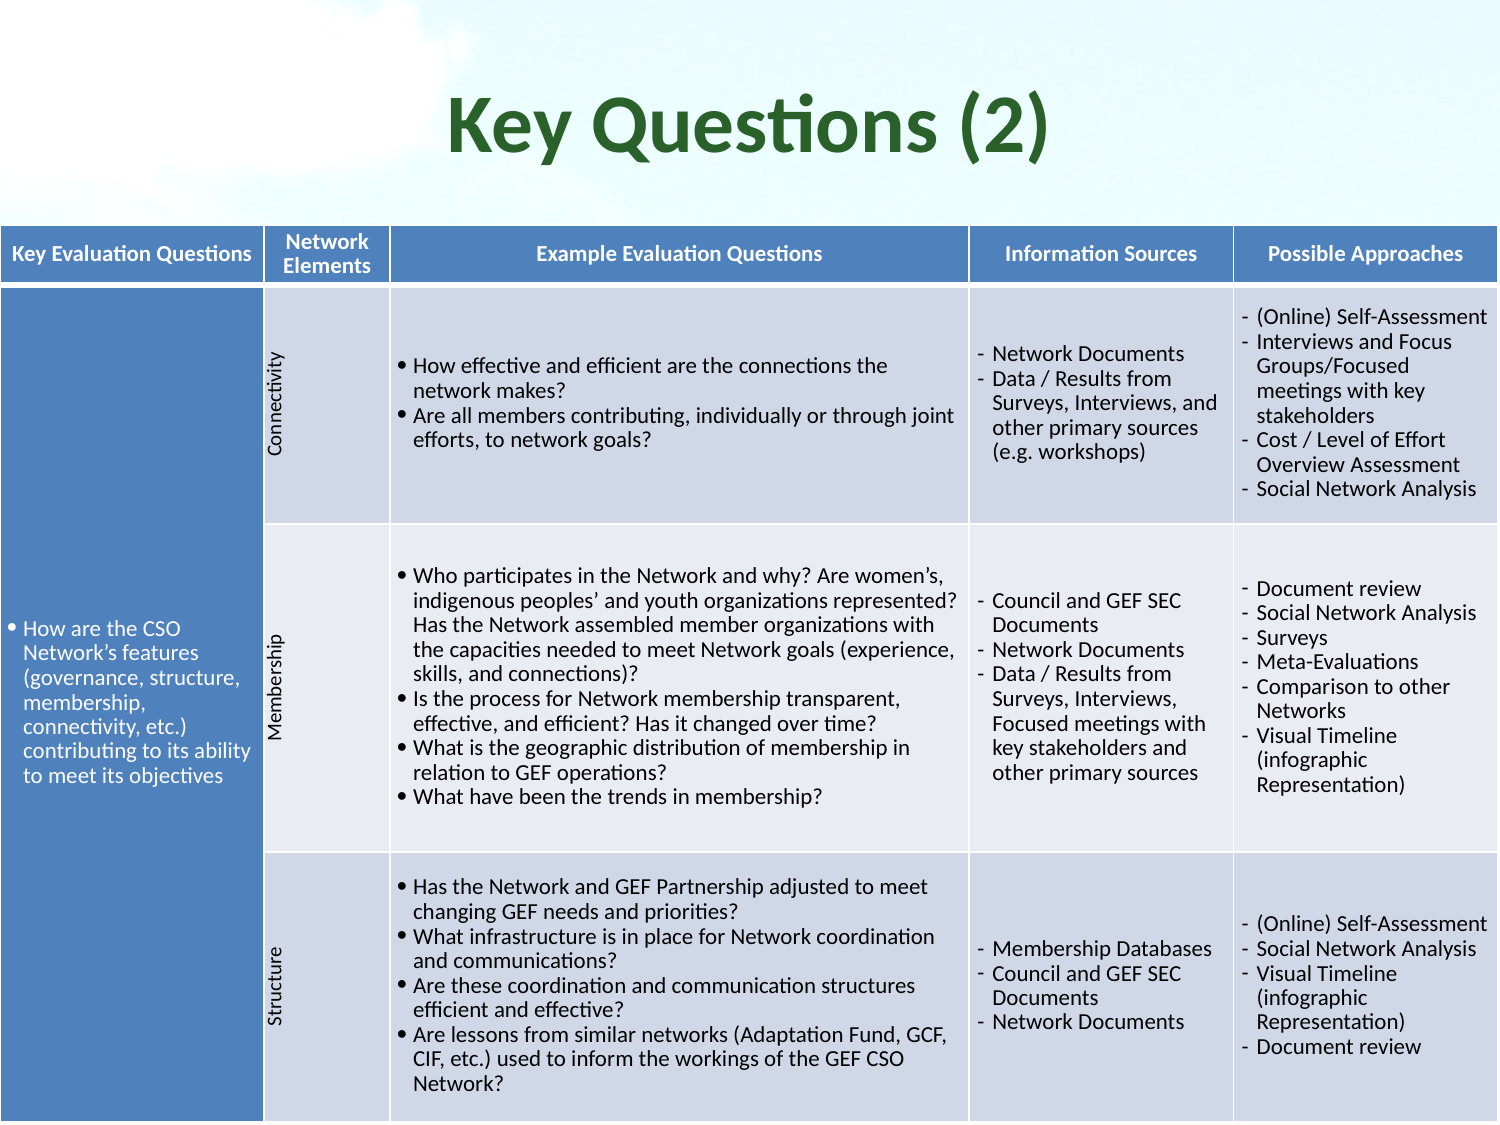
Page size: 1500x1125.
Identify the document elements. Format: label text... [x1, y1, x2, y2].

table_cell Membership [265, 525, 389, 851]
table_cell Document review Social Network Analysis Surveys Meta-Evaluations Comparison to other Networks Visual Timeline (infographic Representation) [1234, 525, 1497, 851]
title Key Questions (2) [37, 37, 1463, 224]
table_cell (Online) Self-Assessment Social Network Analysis Visual Timeline (infographic Representation) Document review [1234, 853, 1497, 1121]
table_header Key Evaluation Questions [1, 226, 263, 282]
table_cell Who participates in the Network and why? Are women’s, indigenous peoples’ and youth organizations represented? Has the Network assembled member organizations with the capacities needed to meet Network goals (experience, skills, and connections)? Is the process for Network membership transparent, effective, and efficient? Has it changed over time? What is the geographic distribution of membership in relation to GEF operations? What have been the trends in membership? [391, 525, 968, 851]
table_header Information Sources [970, 226, 1233, 282]
table_cell Council and GEF SEC Documents Network Documents Data / Results from Surveys, Interviews, Focused meetings with key stakeholders and other primary sources [970, 525, 1233, 851]
table_header Example Evaluation Questions [391, 226, 968, 282]
table_header Possible Approaches [1234, 226, 1497, 282]
table_cell Membership Databases Council and GEF SEC Documents Network Documents [970, 853, 1233, 1121]
table_cell How are the CSO Network’s features (governance, structure, membership, connectivity, etc.) contributing to its ability to meet its objectives [1, 288, 263, 1121]
table_cell How effective and efficient are the connections the network makes? Are all members contributing, individually or through joint efforts, to network goals? [391, 288, 968, 523]
table_cell Structure [265, 853, 389, 1121]
table_cell Network Documents Data / Results from Surveys, Interviews, and other primary sources (e.g. workshops) [970, 288, 1233, 523]
table_cell (Online) Self-Assessment Interviews and Focus Groups/Focused meetings with key stakeholders Cost / Level of Effort Overview Assessment Social Network Analysis [1234, 288, 1497, 523]
table_cell Has the Network and GEF Partnership adjusted to meet changing GEF needs and priorities? What infrastructure is in place for Network coordination and communications? Are these coordination and communication structures efficient and effective? Are lessons from similar networks (Adaptation Fund, GCF, CIF, etc.) used to inform the workings of the GEF CSO Network? [391, 853, 968, 1121]
table_header Network Elements [265, 226, 389, 282]
table_cell Connectivity [265, 288, 389, 523]
